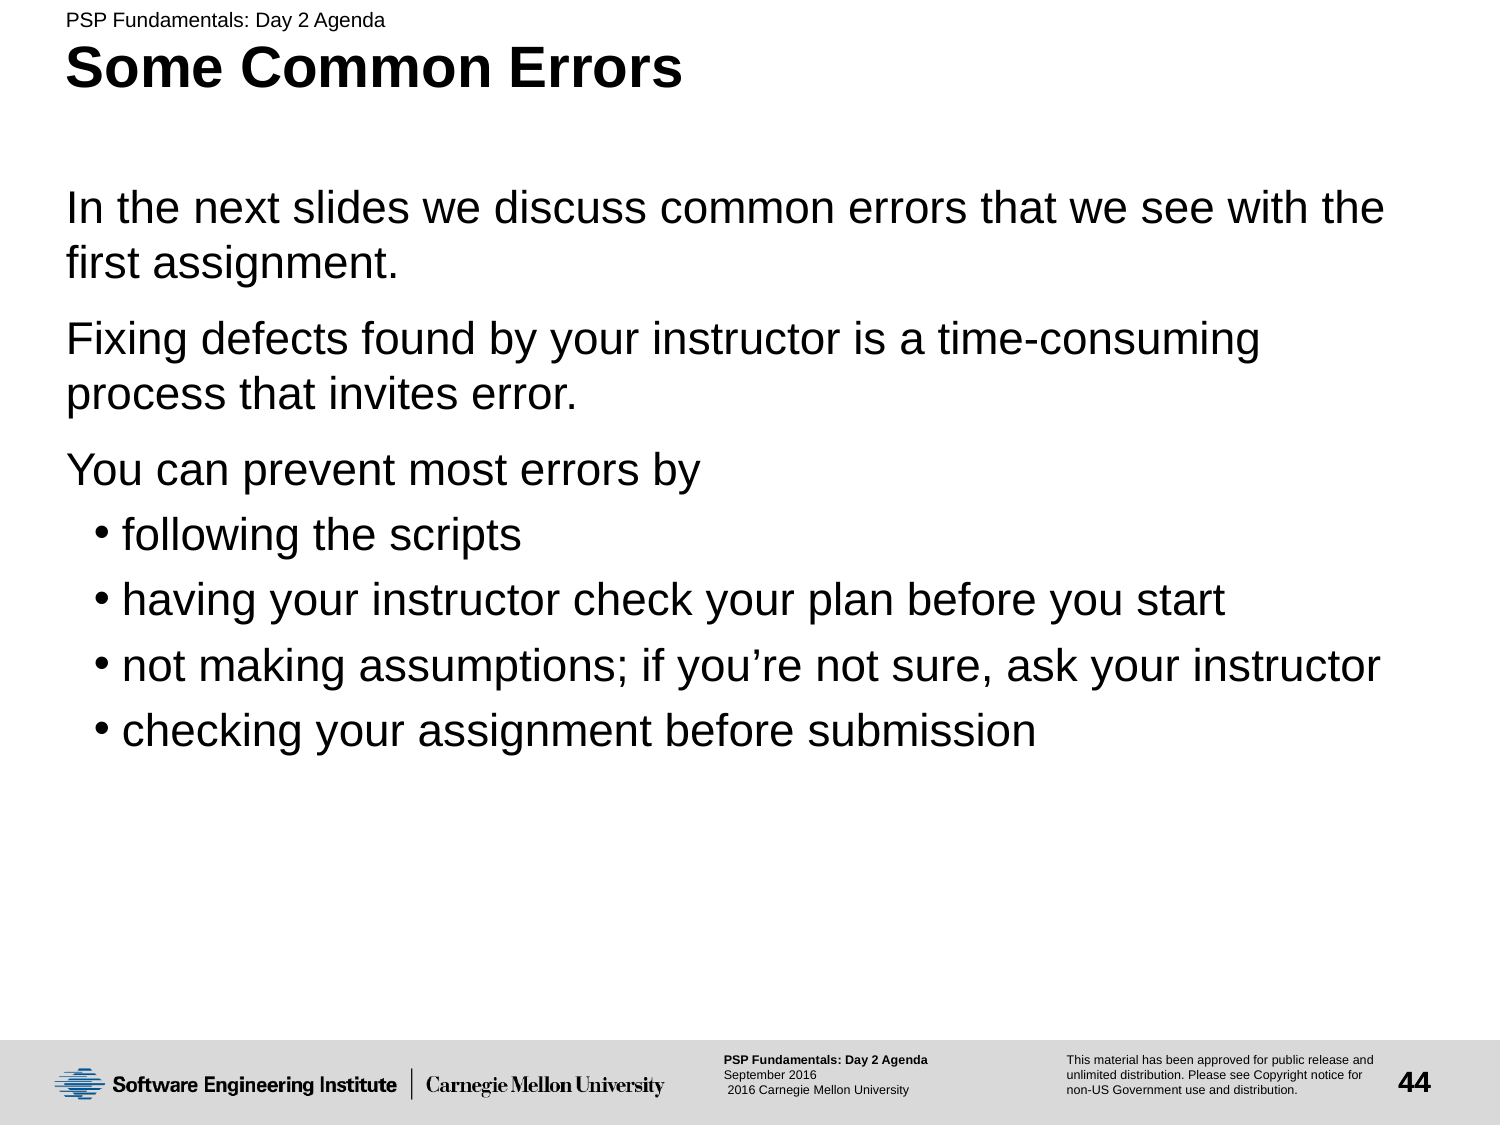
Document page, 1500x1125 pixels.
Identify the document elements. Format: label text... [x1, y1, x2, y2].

list In the next slides we discuss common errors that we see with the first assignment. Fixing defects found by your instructor is a time-consuming process that invites error. You can prevent most errors by following the scripts having your instructor check your plan before you start not making assumptions; if you’re not sure, ask your instructor checking your assignment before submission [65, 177, 1431, 1000]
title Some Common Errors [65, 37, 1430, 148]
picture [46, 1061, 673, 1104]
